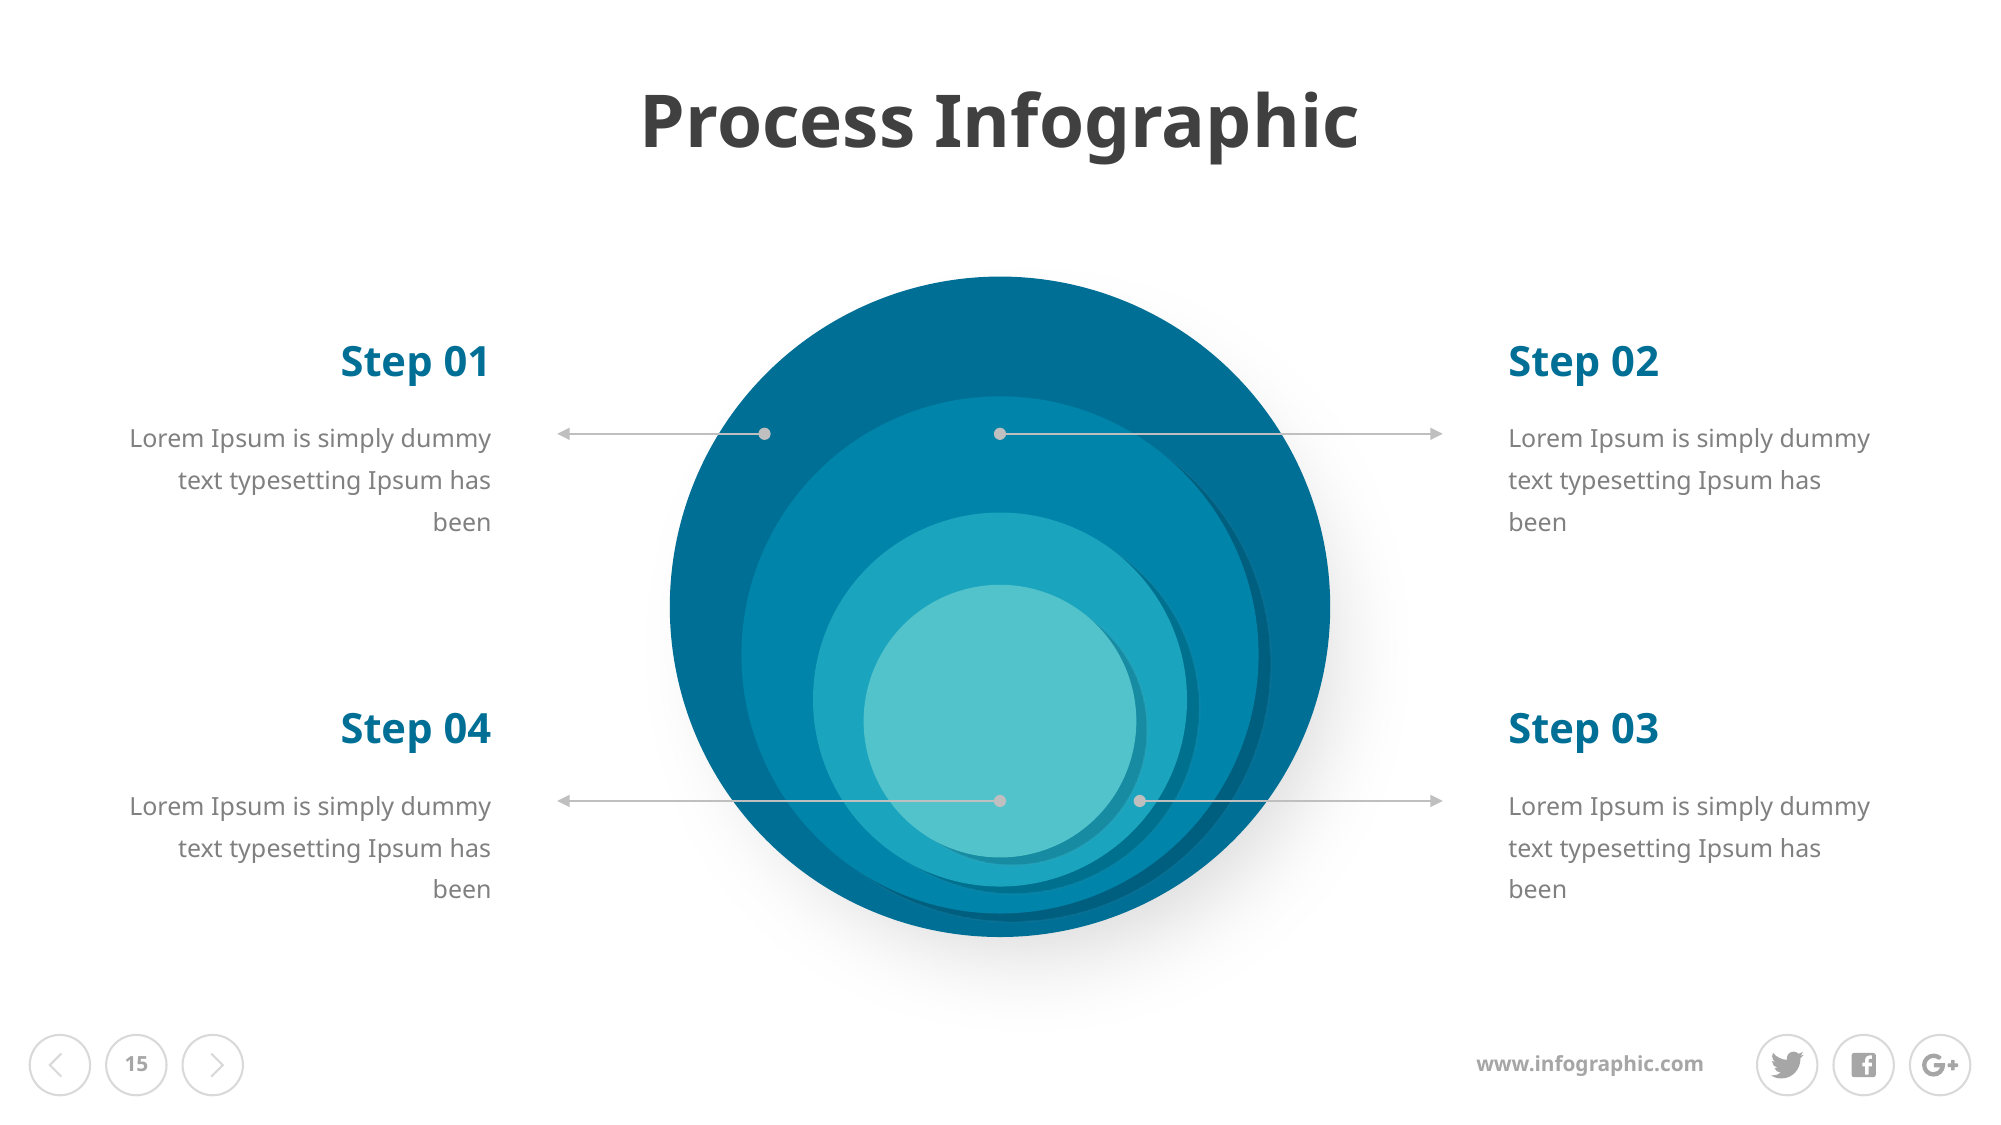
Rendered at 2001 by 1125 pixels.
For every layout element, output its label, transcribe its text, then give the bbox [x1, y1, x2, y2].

slide_number 15 [90, 1034, 183, 1095]
text_box [864, 909, 1136, 939]
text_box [109, 694, 1891, 909]
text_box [109, 327, 1891, 541]
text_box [557, 433, 1443, 801]
text_box [822, 275, 1178, 327]
footer www.infographic.com [1044, 1043, 1720, 1087]
text_box Process Infographic [0, 66, 2000, 170]
text_box [946, 909, 1054, 915]
